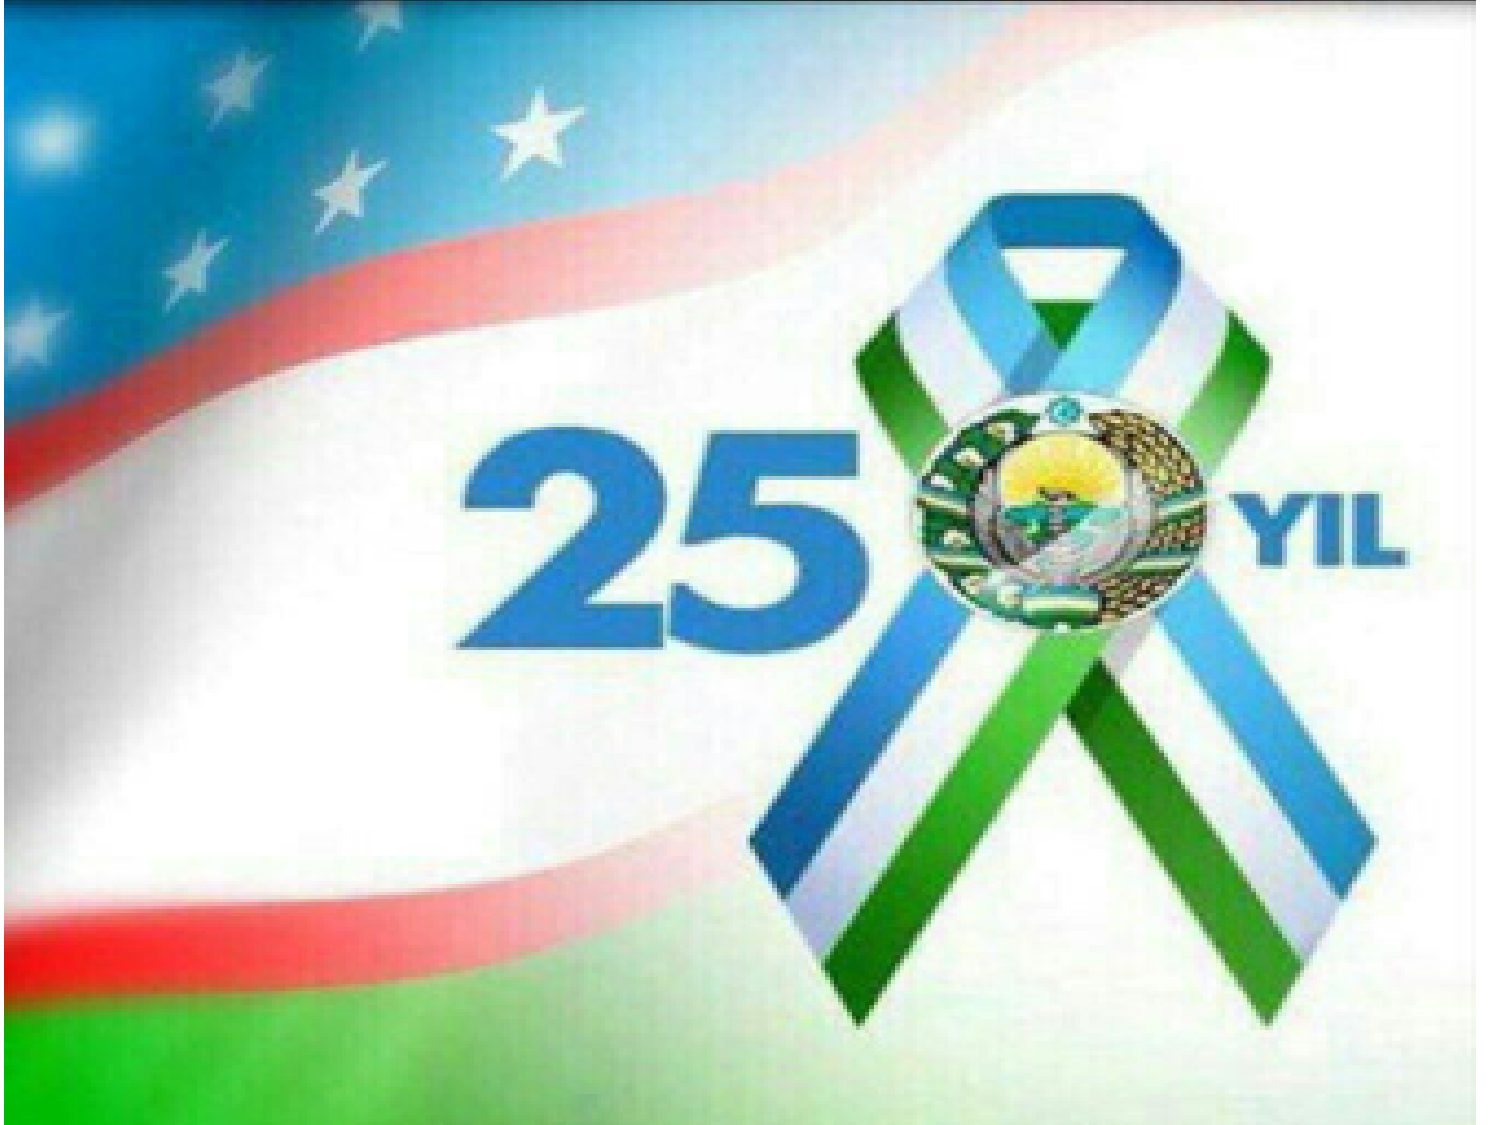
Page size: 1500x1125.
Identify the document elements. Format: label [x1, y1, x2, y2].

list [4, 0, 1476, 1125]
